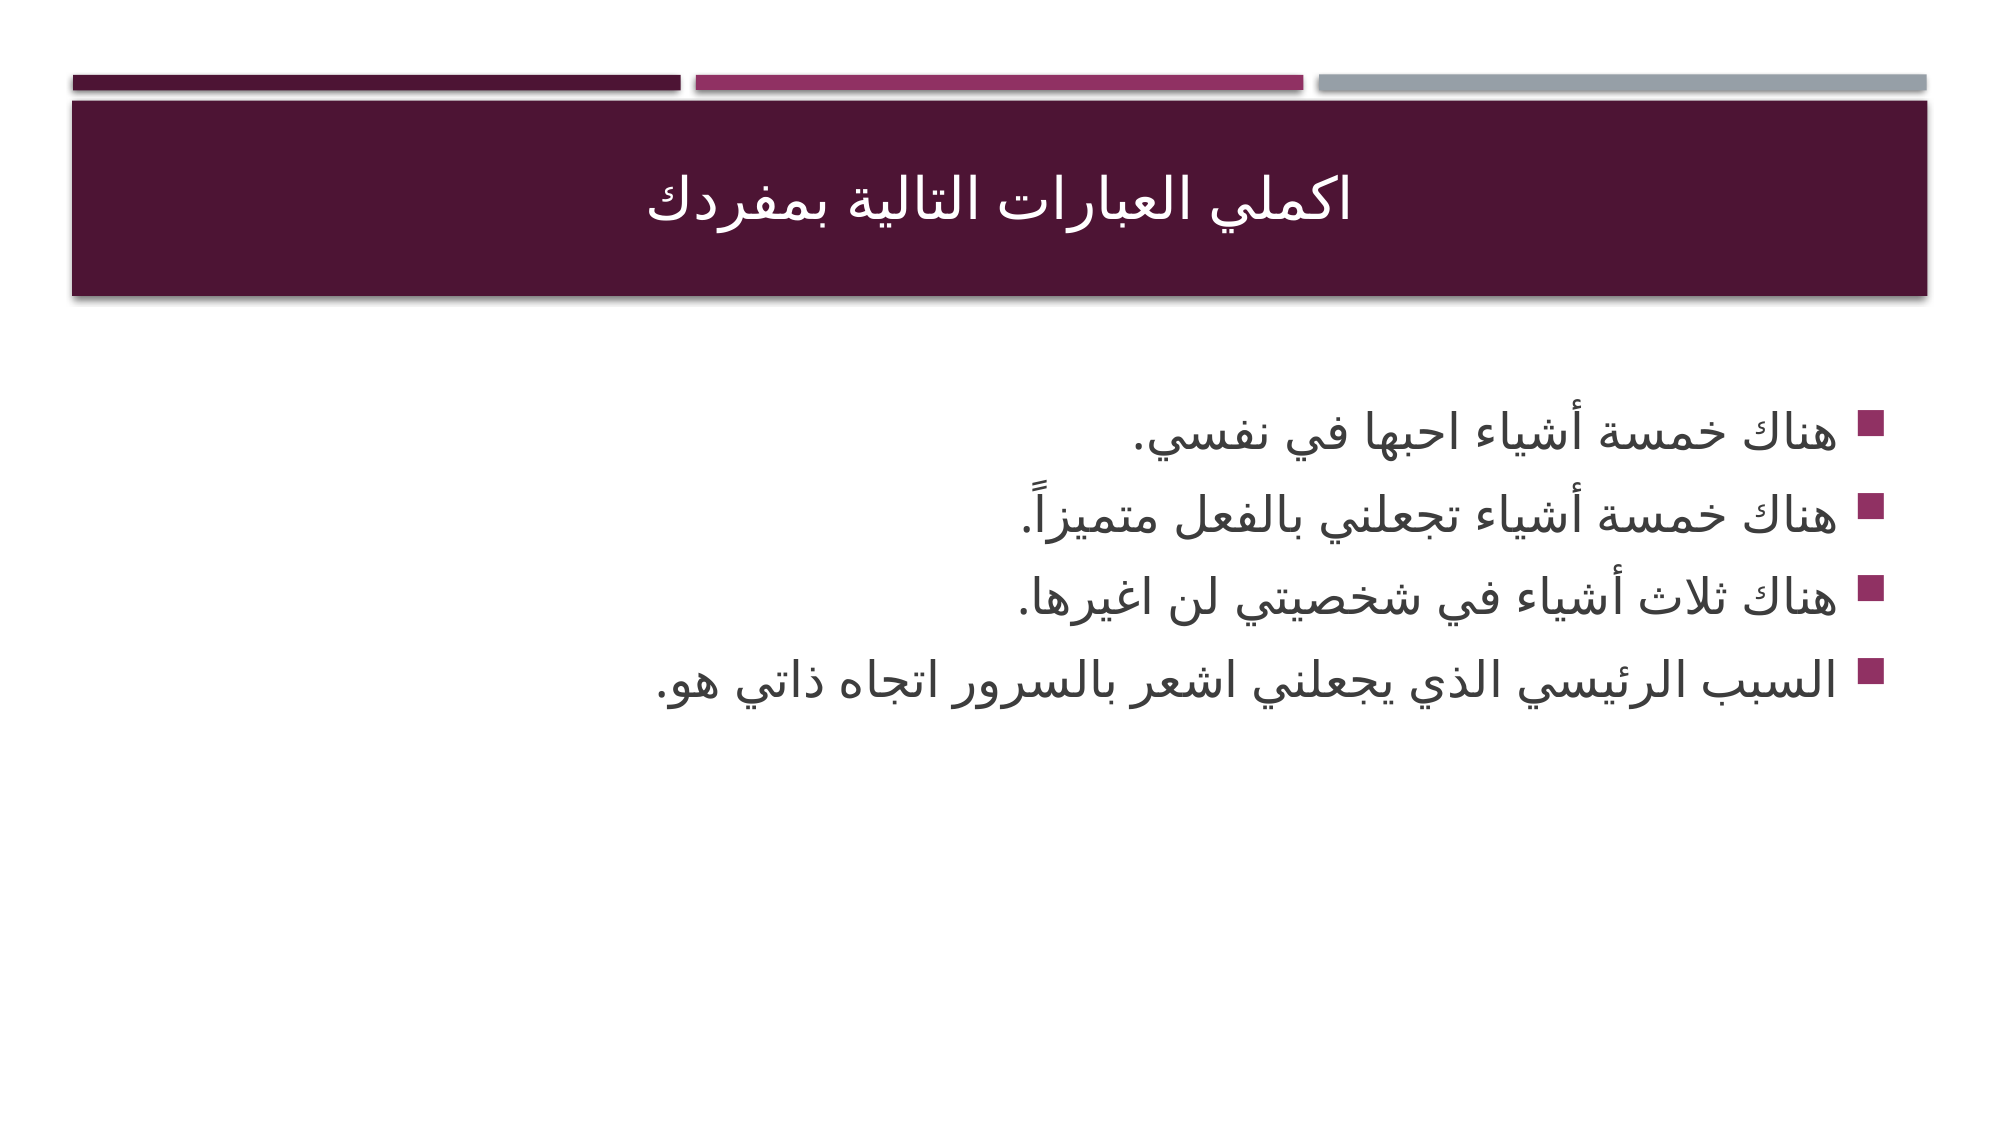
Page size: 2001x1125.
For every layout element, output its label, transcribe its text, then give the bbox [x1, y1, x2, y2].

list هناك خمسة أشياء احبها في نفسي. هناك خمسة أشياء تجعلني بالفعل متميزاً. هناك ثلاث أشياء في شخصيتي لن اغيرها. السبب الرئيسي الذي يجعلني اشعر بالسرور اتجاه ذاتي هو. [95, 314, 1905, 793]
title اكملي العبارات التالية بمفردك [95, 115, 1905, 240]
